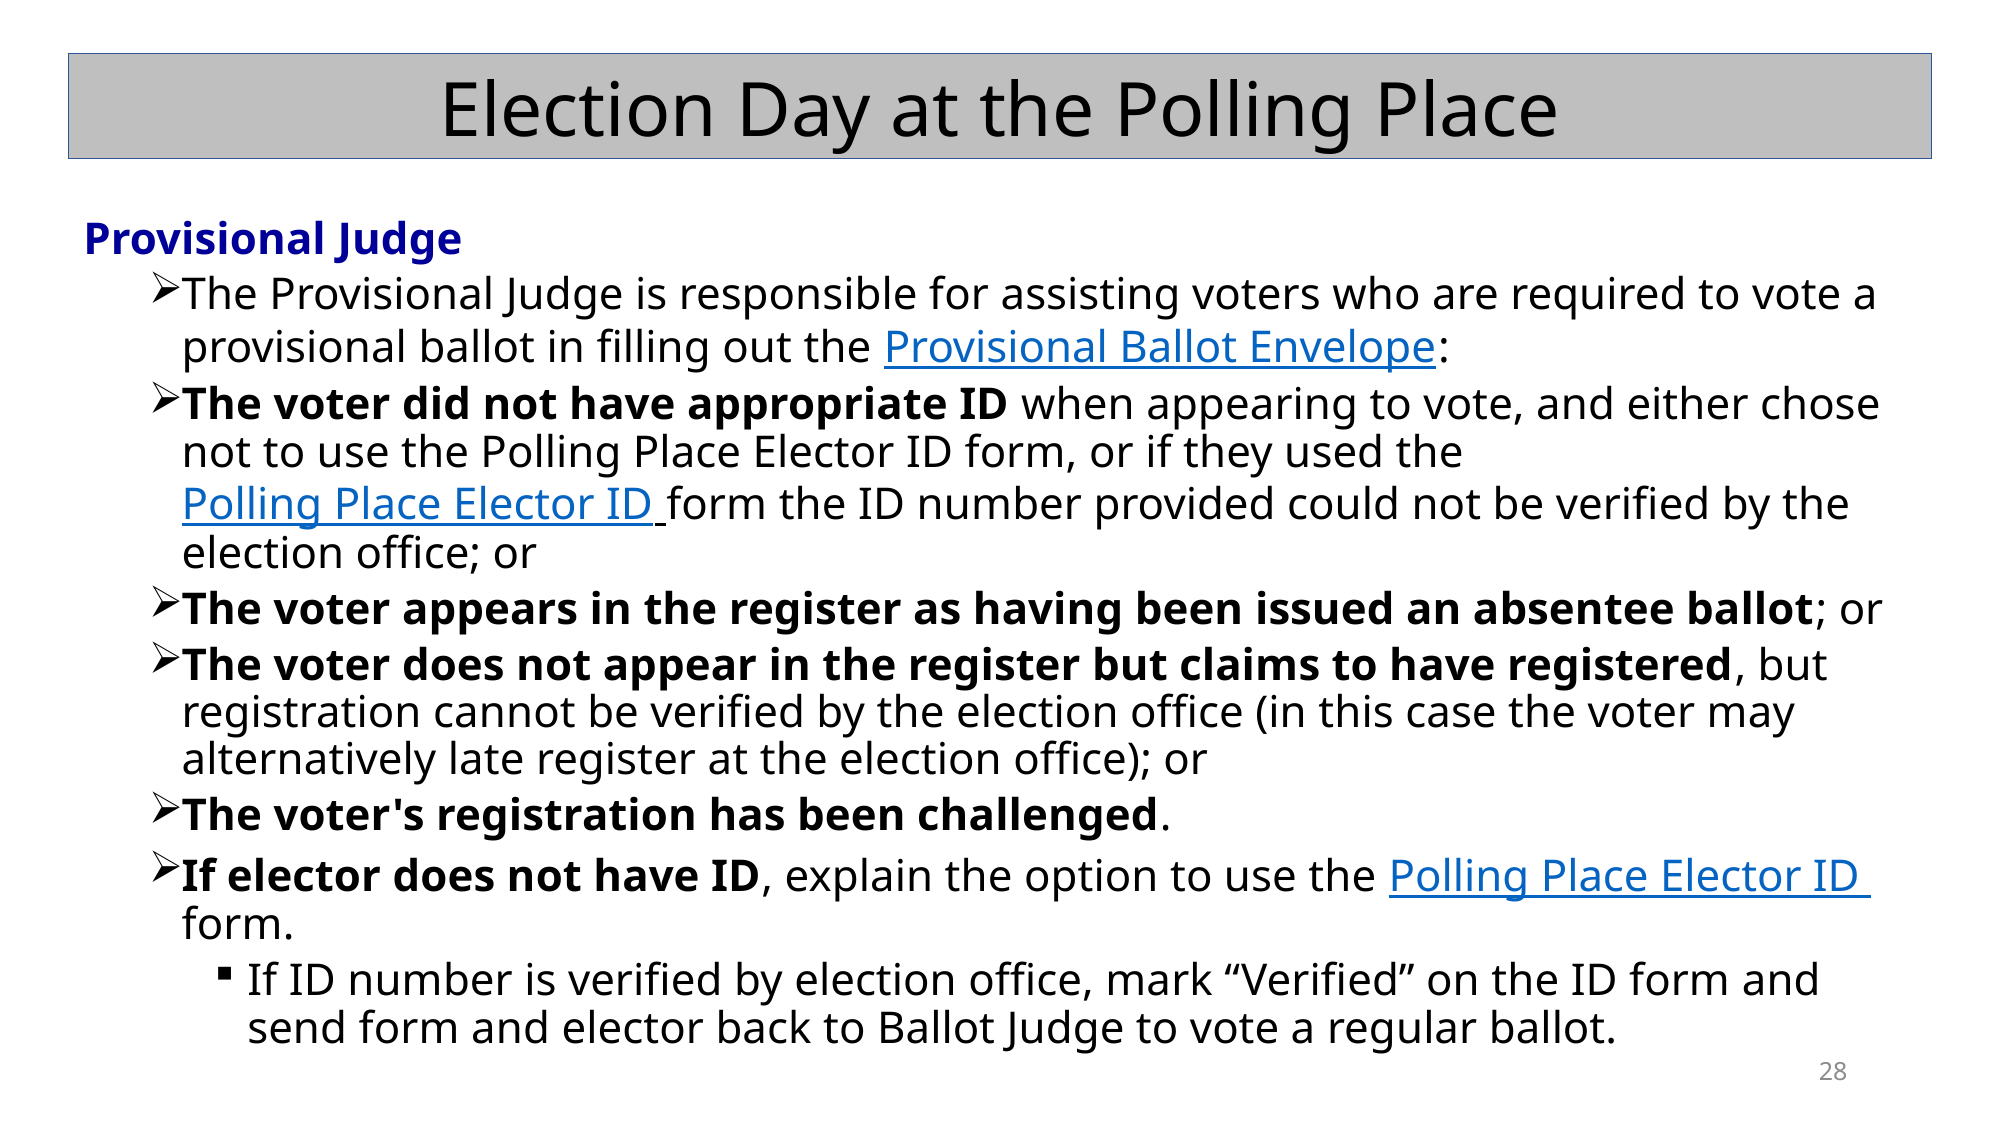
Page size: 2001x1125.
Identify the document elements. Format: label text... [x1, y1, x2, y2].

slide_number 28 [1412, 1042, 1863, 1103]
text_box Election Day at the Polling Place [68, 53, 1932, 159]
list Provisional Judge The Provisional Judge is responsible for assisting voters who are required to vote a provisional ballot in filling out the Provisional Ballot Envelope: The voter did not have appropriate ID when appearing to vote, and either chose not to use the Polling Place Elector ID form, or if they used the Polling Place Elector ID form the ID number provided could not be verified by the election office; or The voter appears in the register as having been issued an absentee ballot; or The voter does not appear in the register but claims to have registered, but registration cannot be verified by the election office (in this case the voter may alternatively late register at the election office); or The voter's registration has been challenged. If elector does not have ID, explain the option to use the Polling Place Elector ID form. If ID number is verified by election office, mark “Verified” on the ID form and send form and elector back to Ballot Judge to vote a regular ballot. [68, 208, 1932, 1103]
